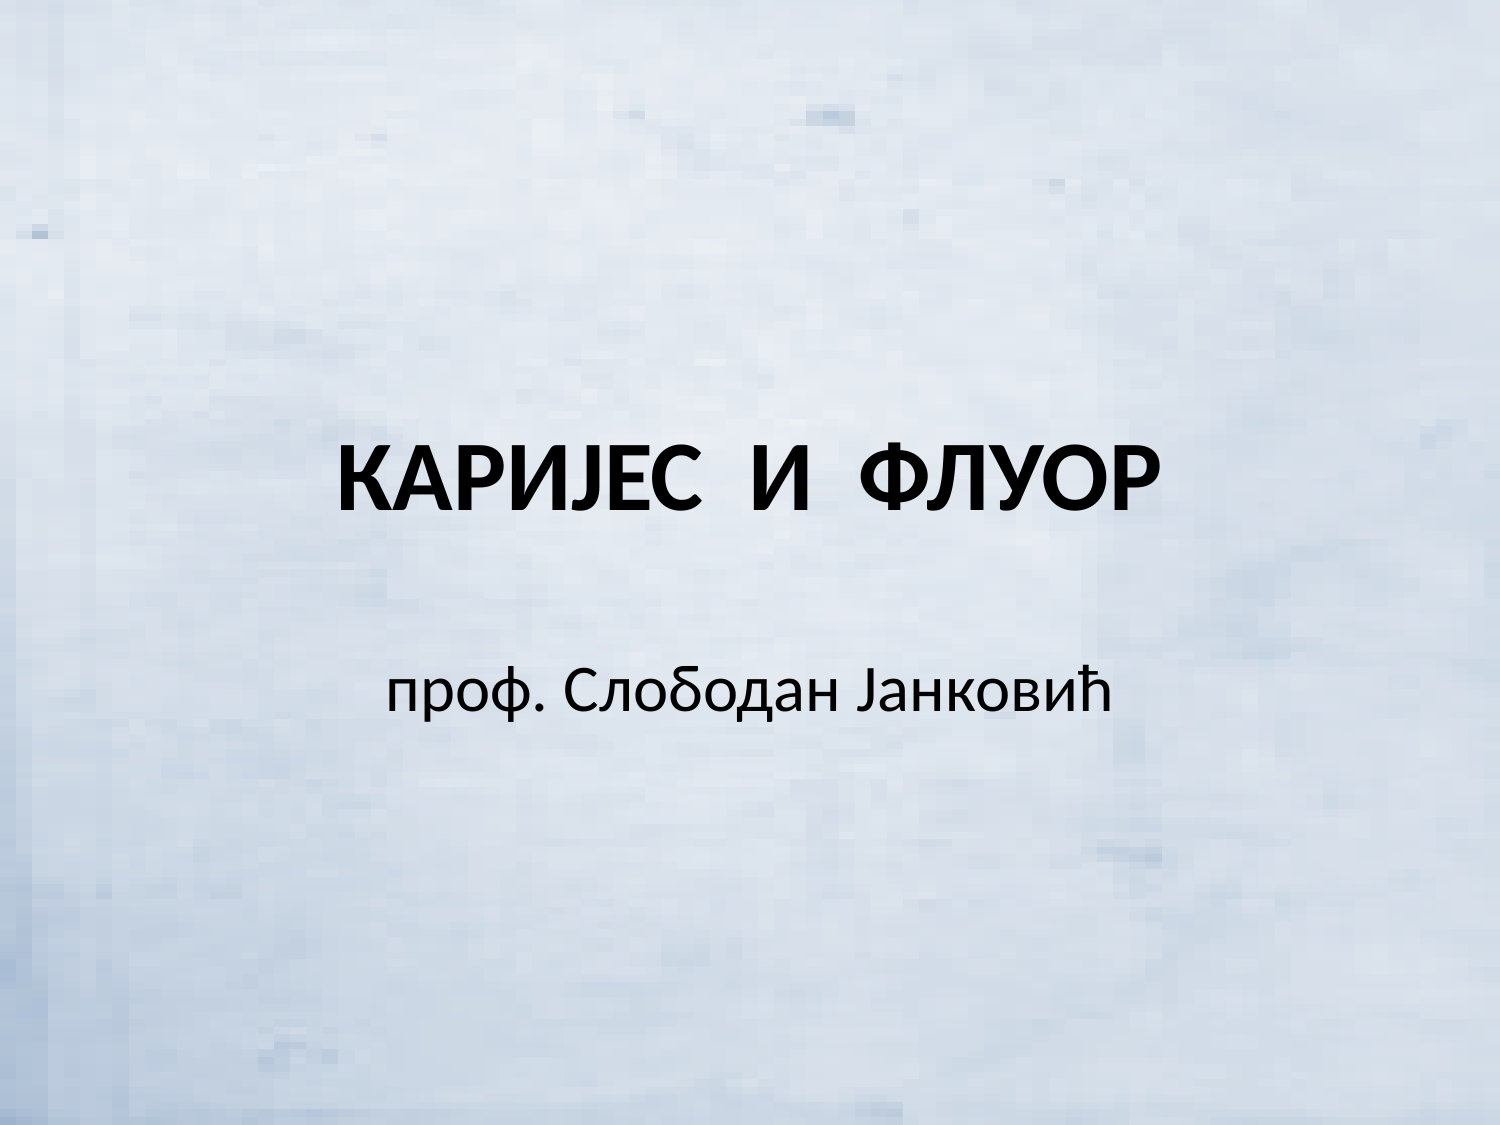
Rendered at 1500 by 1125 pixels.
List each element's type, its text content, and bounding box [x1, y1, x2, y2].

title КАРИЈЕС И ФЛУОР [112, 349, 1388, 591]
subtitle проф. Слободан Јанковић [225, 637, 1275, 925]
